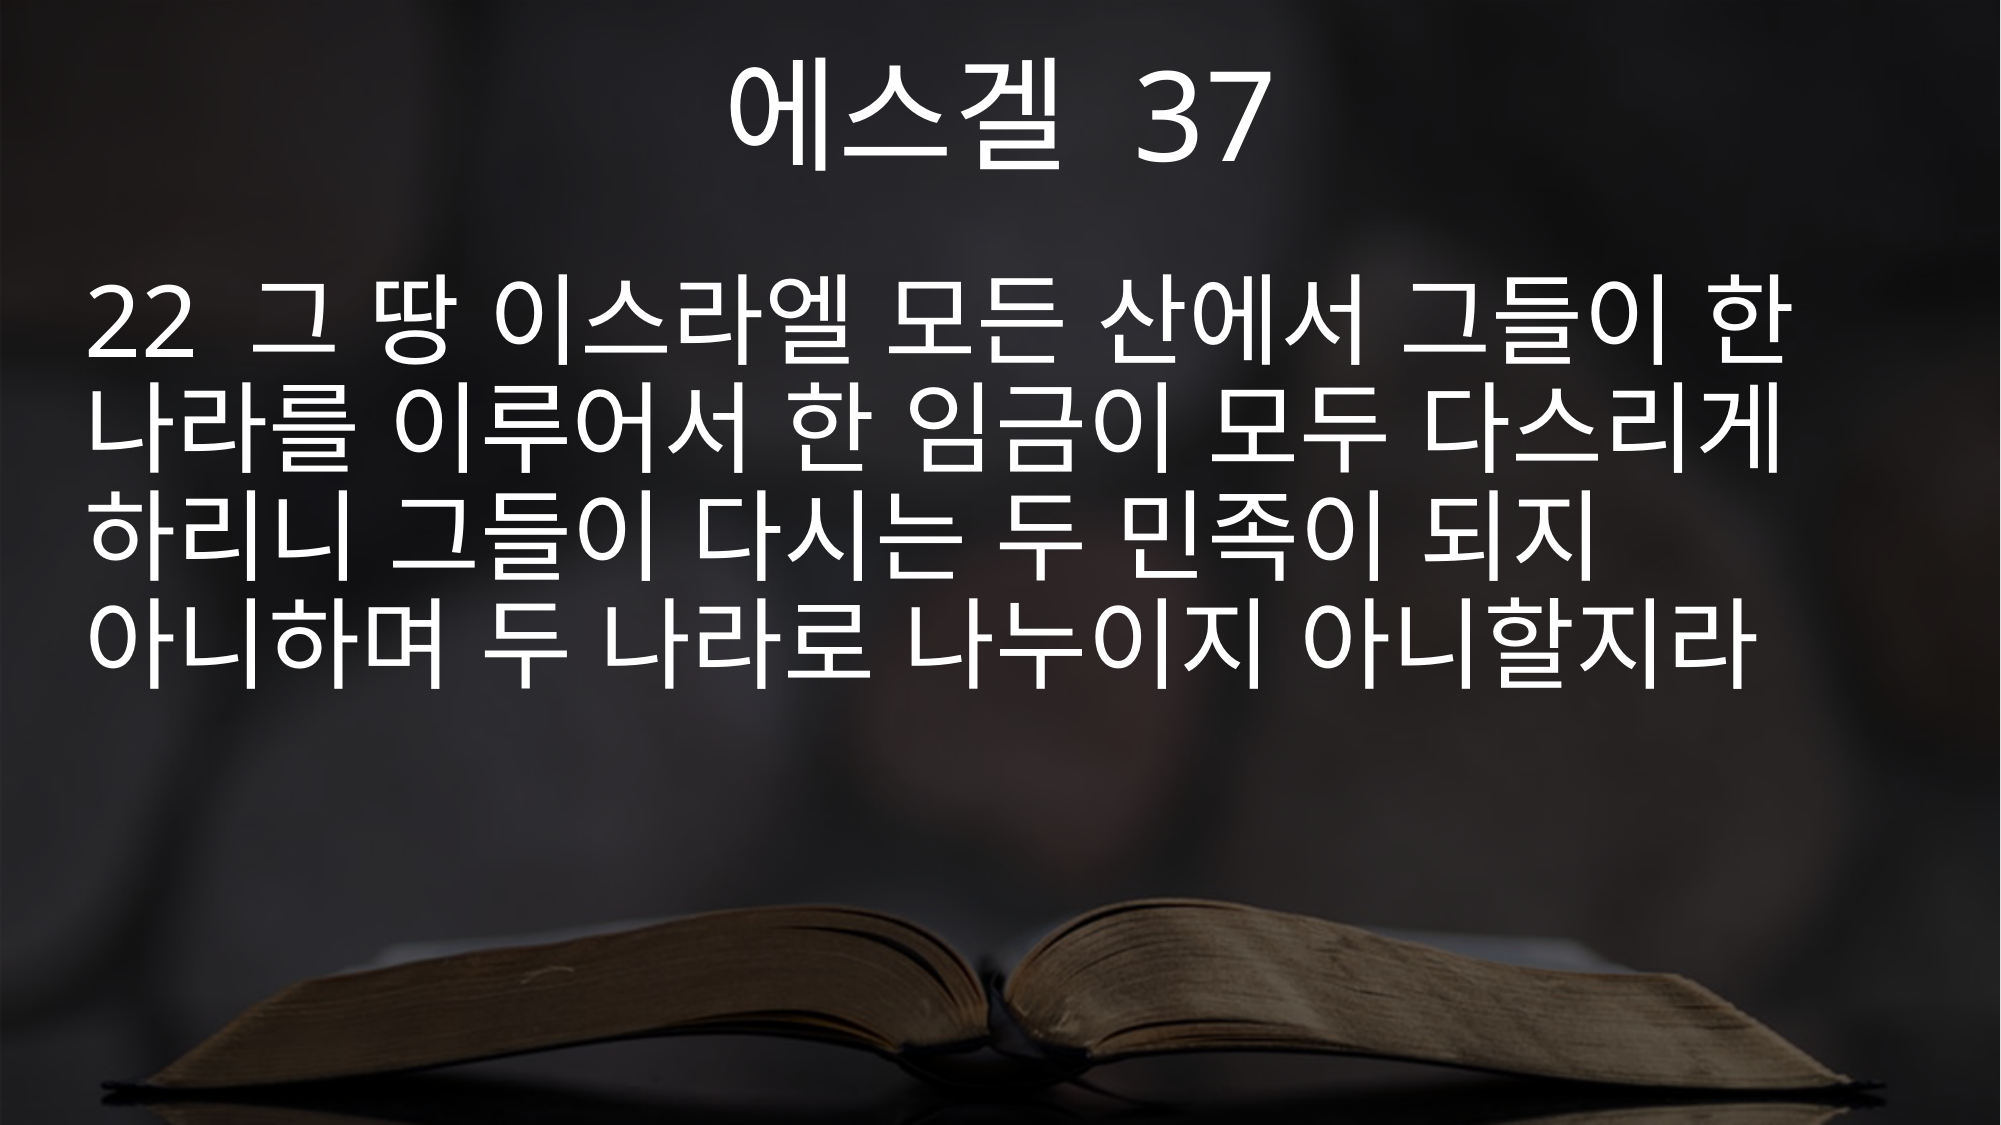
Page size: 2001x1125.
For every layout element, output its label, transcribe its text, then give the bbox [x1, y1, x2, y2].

footer 에스겔 37 [0, 32, 2000, 192]
picture [0, 0, 2001, 1125]
list 22 그 땅 이스라엘 모든 산에서 그들이 한 나라를 이루어서 한 임금이 모두 다스리게 하리니 그들이 다시는 두 민족이 되지 아니하며 두 나라로 나누이지 아니할지라 [69, 263, 1953, 423]
